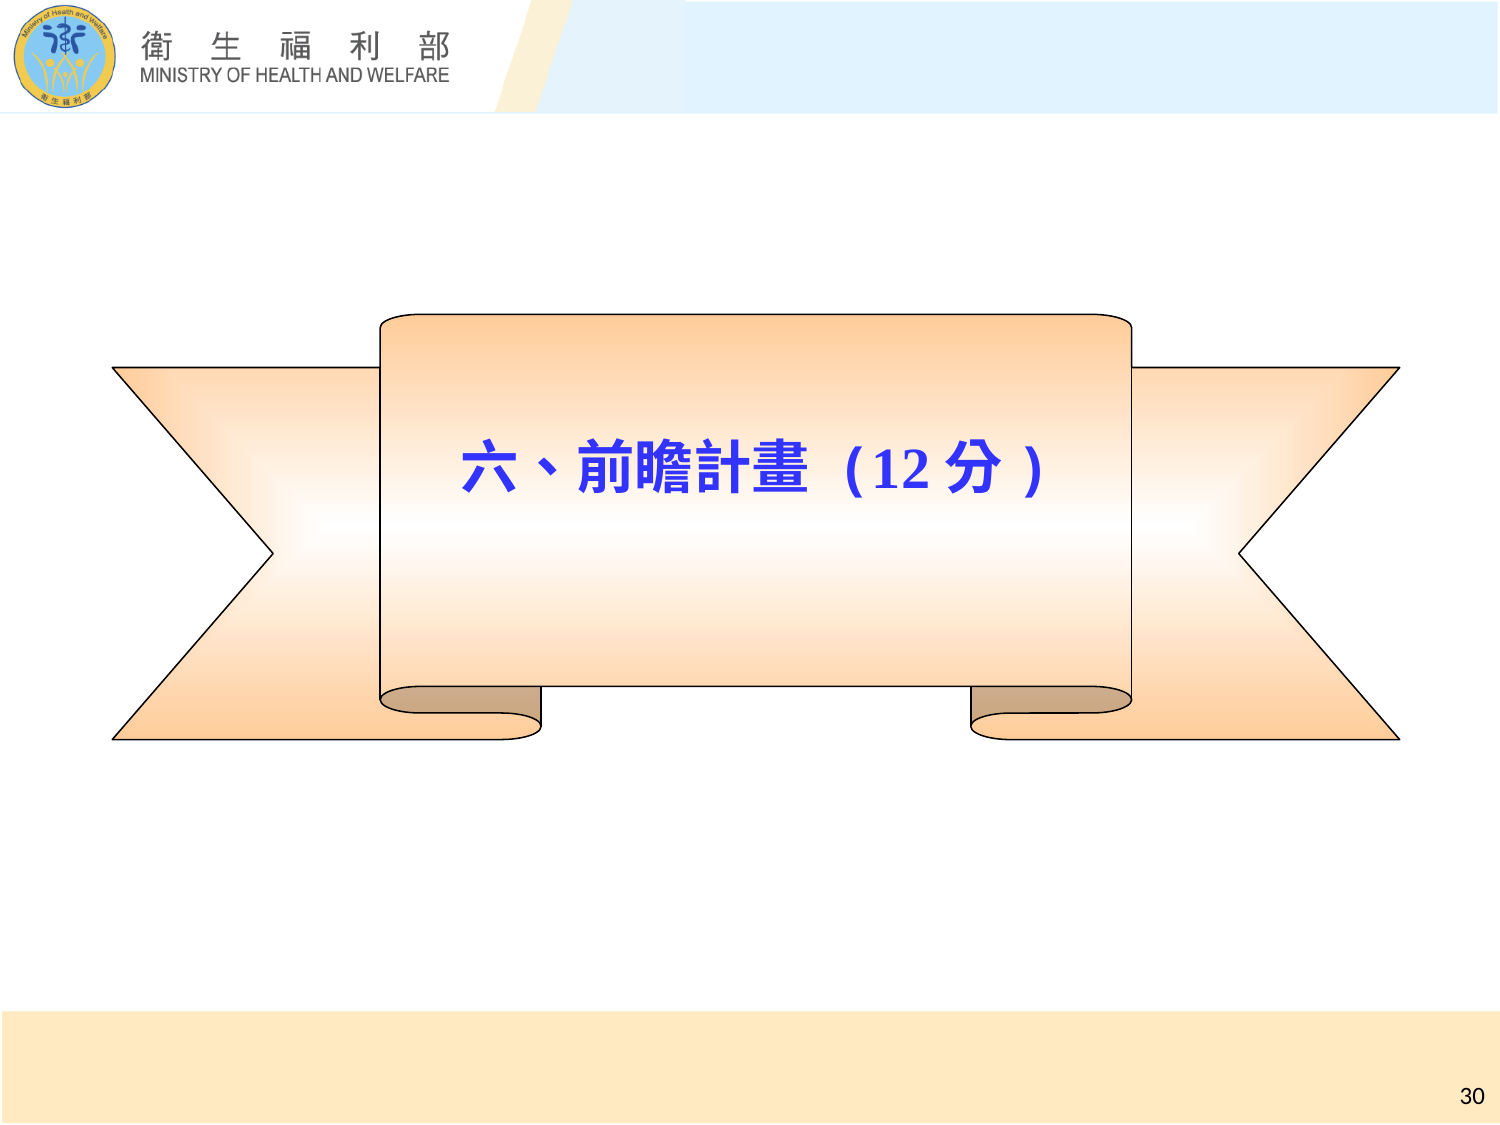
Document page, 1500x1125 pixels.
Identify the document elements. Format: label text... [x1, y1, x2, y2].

slide_number 30 [1374, 1065, 1500, 1125]
picture [0, 0, 686, 112]
text_box 六、前瞻計畫 (12分) [112, 314, 1400, 740]
